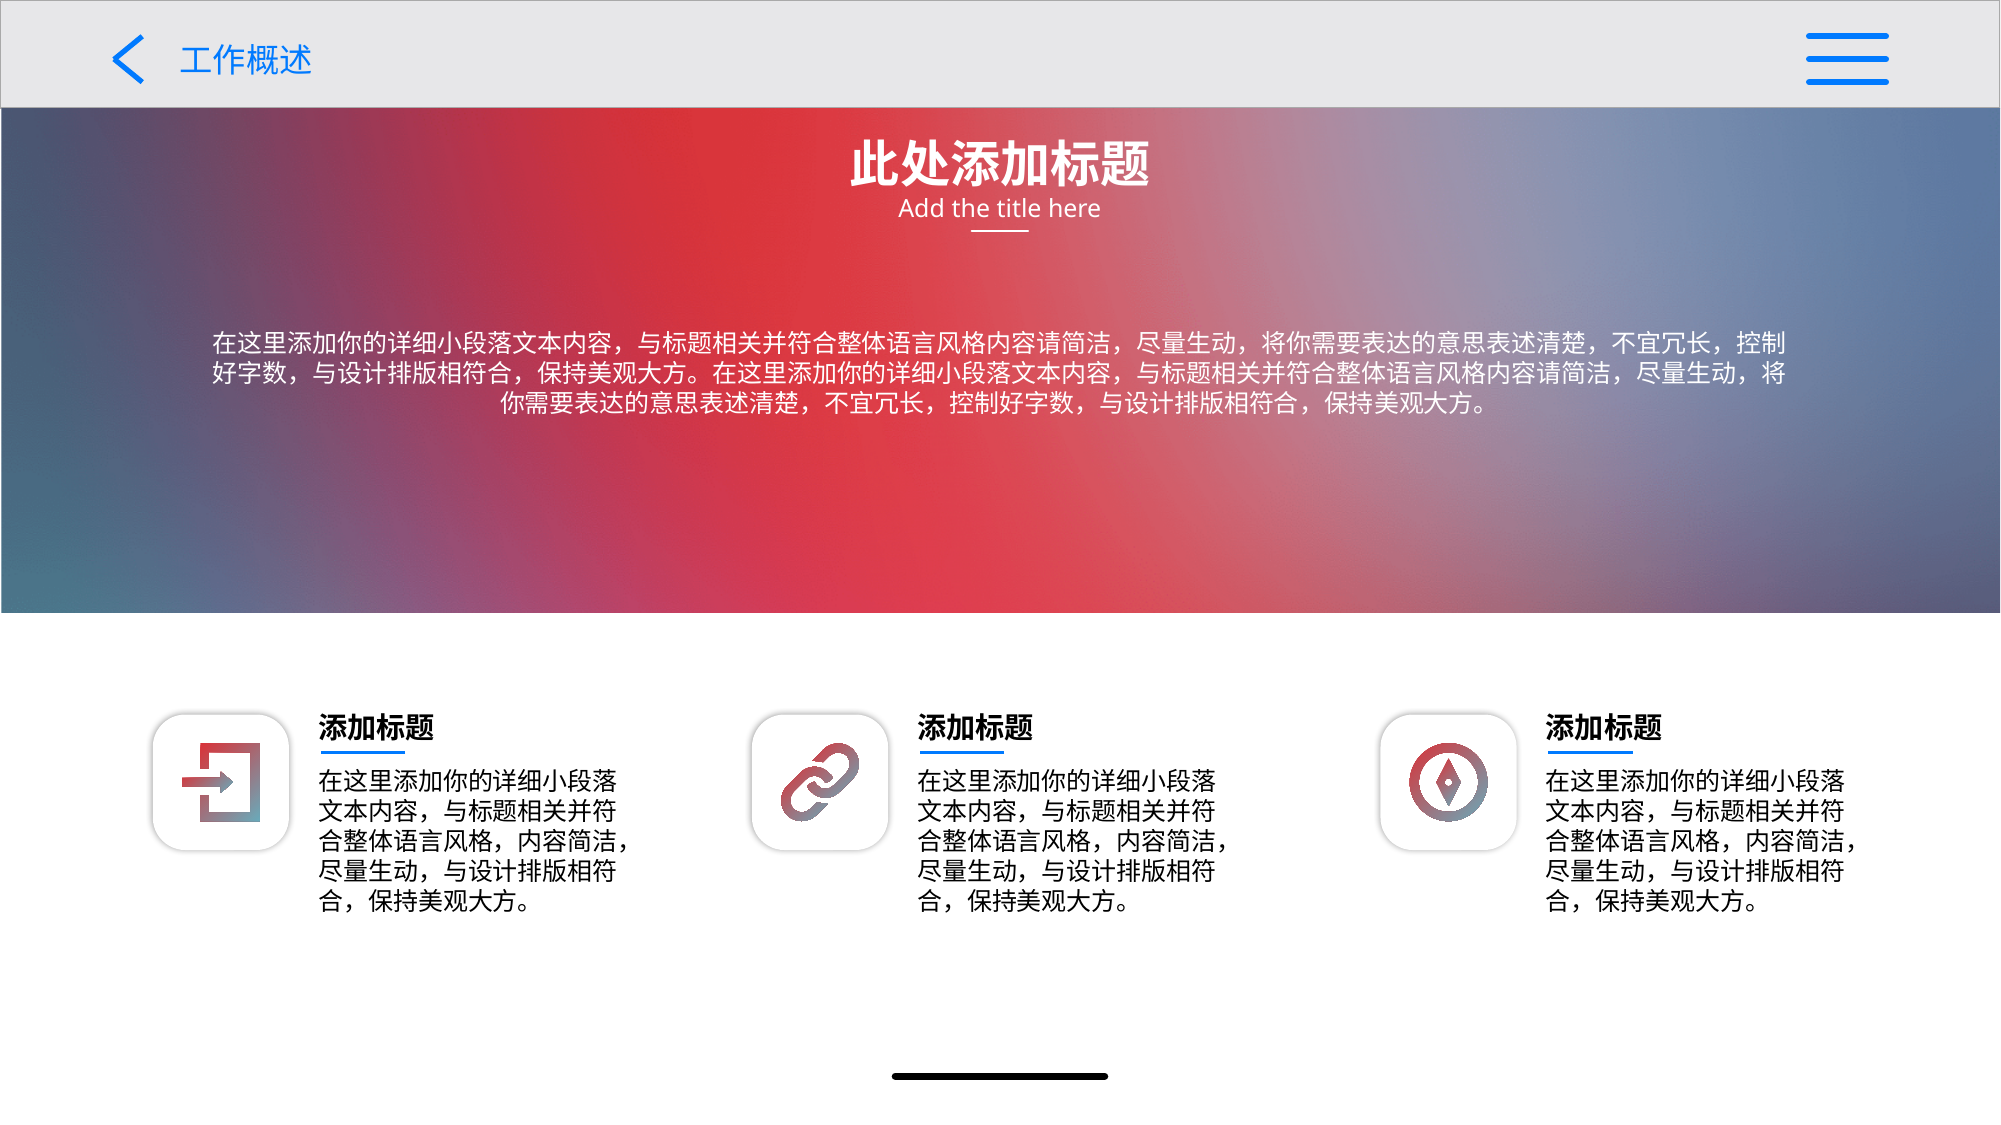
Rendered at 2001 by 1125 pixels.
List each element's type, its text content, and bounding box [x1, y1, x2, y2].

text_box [152, 714, 289, 851]
text_box 在这里添加你的详细小段落文本内容，与标题相关并符合整体语言风格内容请简洁，尽量生动，将你需要表达的意思表述清楚，不宜冗长，控制好字数，与设计排版相符合，保持美观大方。在这里添加你的详细小段落文本内容，与标题相关并符合整体语言风格内容请简洁，尽量生动，将你需要表达的意思表述清楚，不宜冗长，控制好字数，与设计排版相符合，保持美观大方。 [1253, 319, 1810, 425]
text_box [1380, 714, 1517, 851]
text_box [303, 701, 637, 925]
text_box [902, 701, 1236, 925]
text_box 在这里添加你的详细小段落文本内容，与标题相关并符合整体语言风格内容请简洁，尽量生动，将你需要表达的意思表述清楚，不宜冗长，控制好字数，与设计排版相符合，保持美观大方。在这里添加你的详细小段落文本内容，与标题相关并符合整体语言风格内容请简洁，尽量生动，将你需要表达的意思表述清楚，不宜冗长，控制好字数，与设计排版相符合，保持美观大方。 [190, 319, 747, 425]
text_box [1530, 701, 1865, 925]
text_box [751, 714, 889, 851]
picture [3, 0, 2001, 1125]
